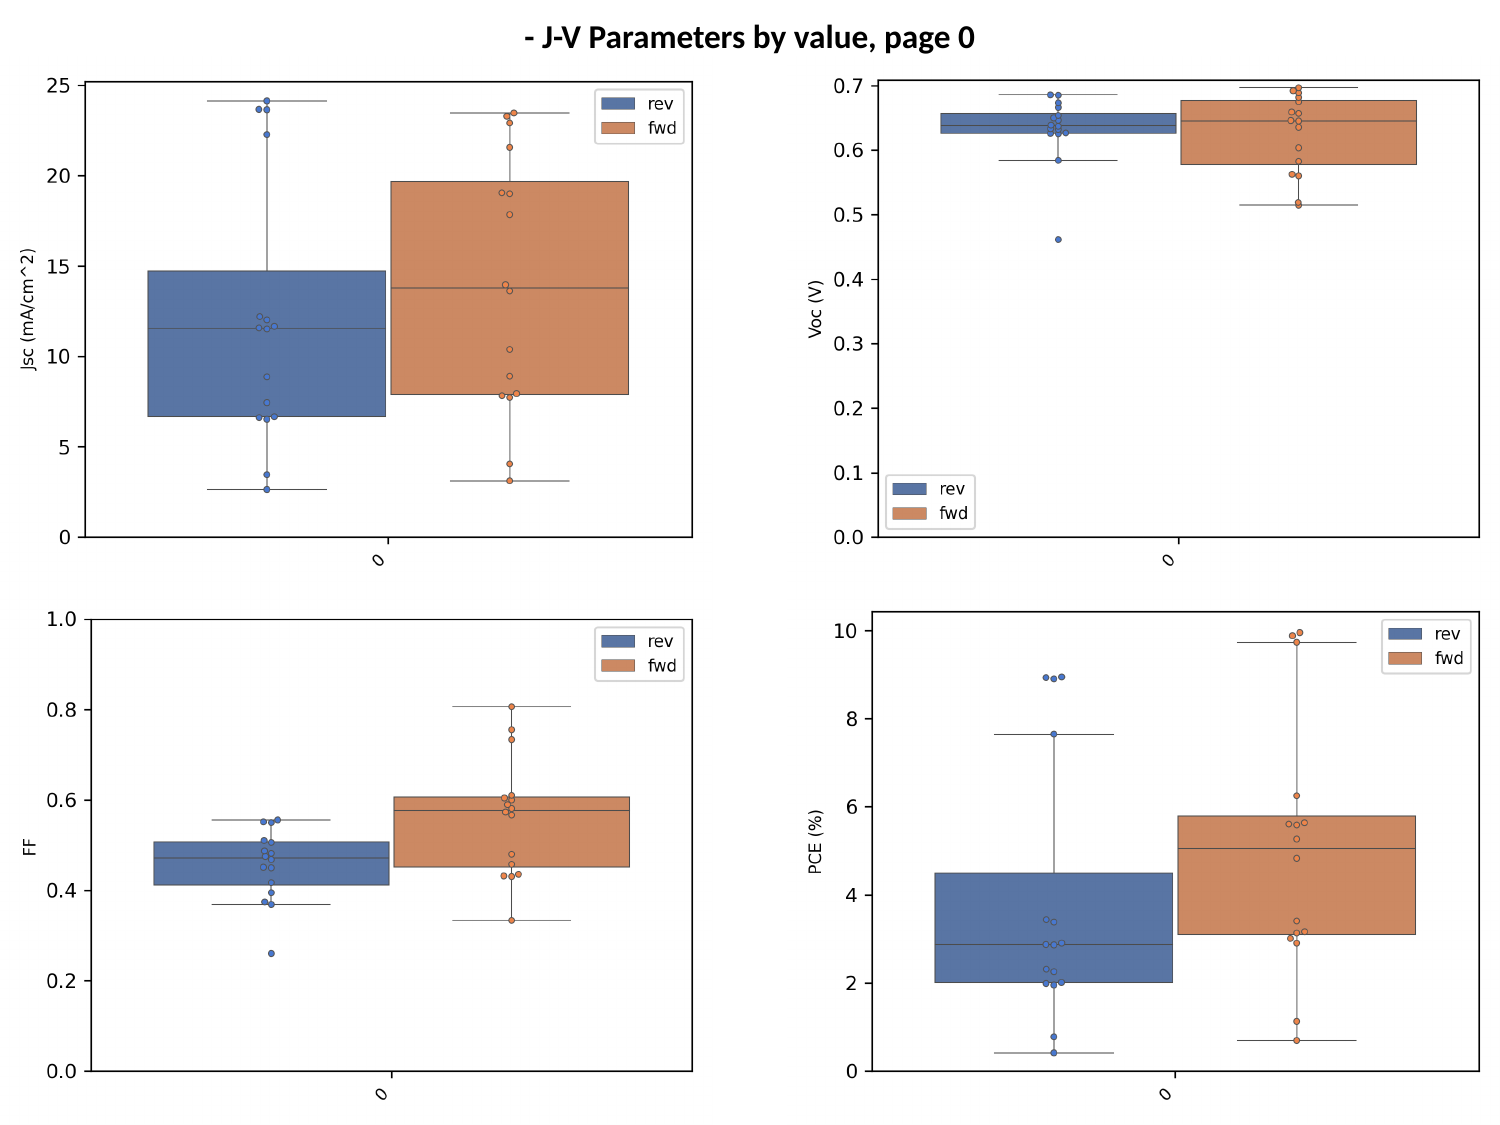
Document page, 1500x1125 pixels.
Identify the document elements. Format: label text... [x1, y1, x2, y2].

title - J-V Parameters by value, page 0 [0, 0, 1500, 75]
picture [787, 56, 1500, 1125]
picture [0, 56, 713, 1125]
